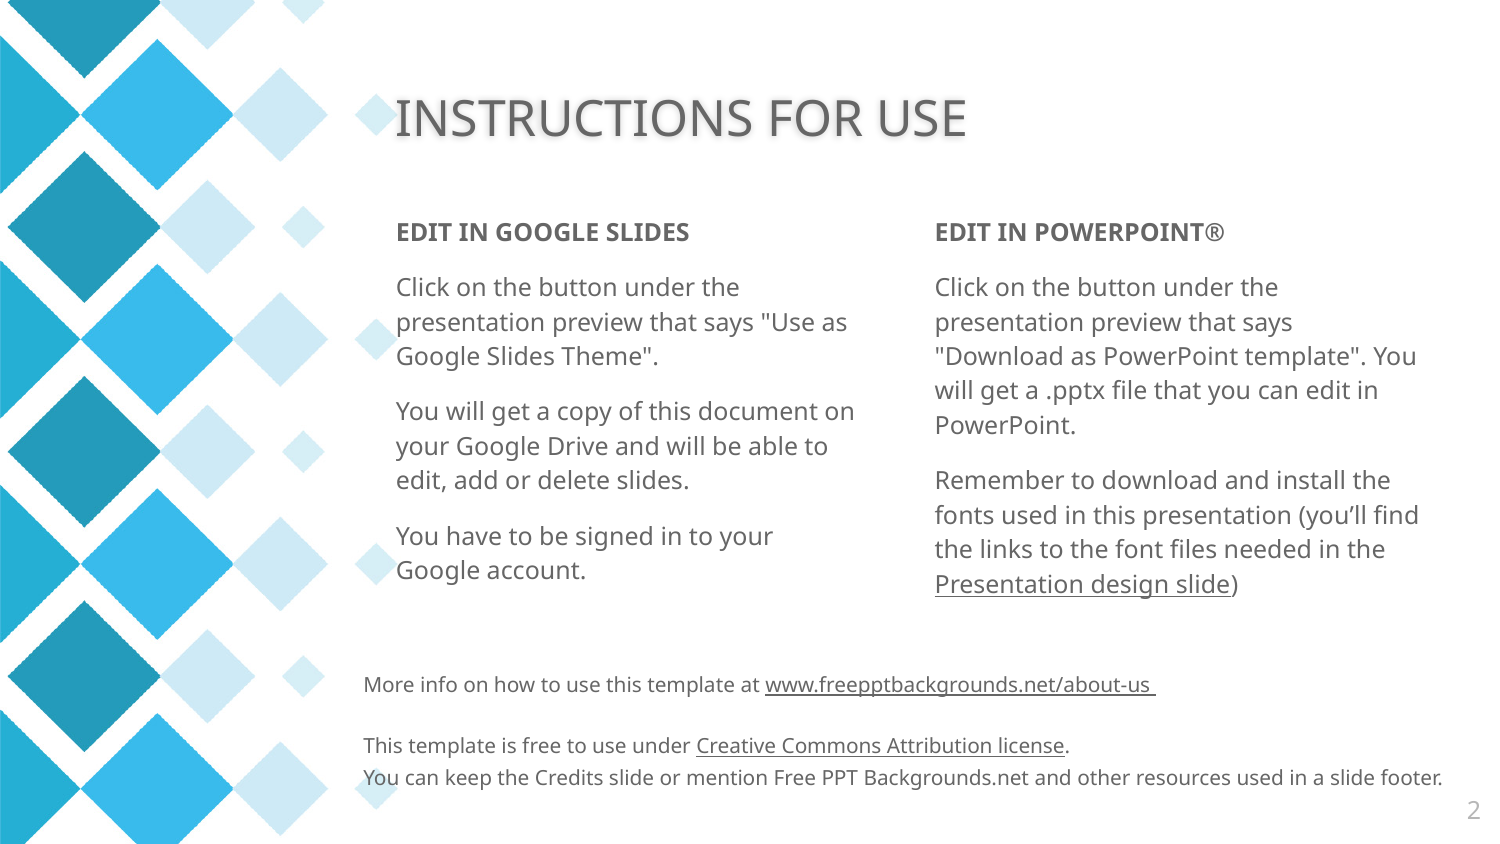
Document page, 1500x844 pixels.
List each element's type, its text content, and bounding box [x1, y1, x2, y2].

list EDIT IN POWERPOINT® Click on the button under the presentation preview that says "Download as PowerPoint template". You will get a .pptx file that you can edit in PowerPoint. Remember to download and install the fonts used in this presentation (you’ll find the links to the font files needed in the Presentation design slide) [934, 211, 1422, 667]
title INSTRUCTIONS FOR USE [395, 37, 1021, 196]
picture [0, 0, 1500, 844]
list More info on how to use this template at www.freepptbackgrounds.net/about-us This template is free to use under Creative Commons Attribution license. You can keep the Credits slide or mention Free PPT Backgrounds.net and other resources used in a slide footer. [363, 667, 1450, 758]
list EDIT IN GOOGLE SLIDES Click on the button under the presentation preview that says "Use as Google Slides Theme". You will get a copy of this document on your Google Drive and will be able to edit, add or delete slides. You have to be signed in to your Google account. [395, 211, 865, 667]
slide_number 2 [1391, 779, 1482, 844]
